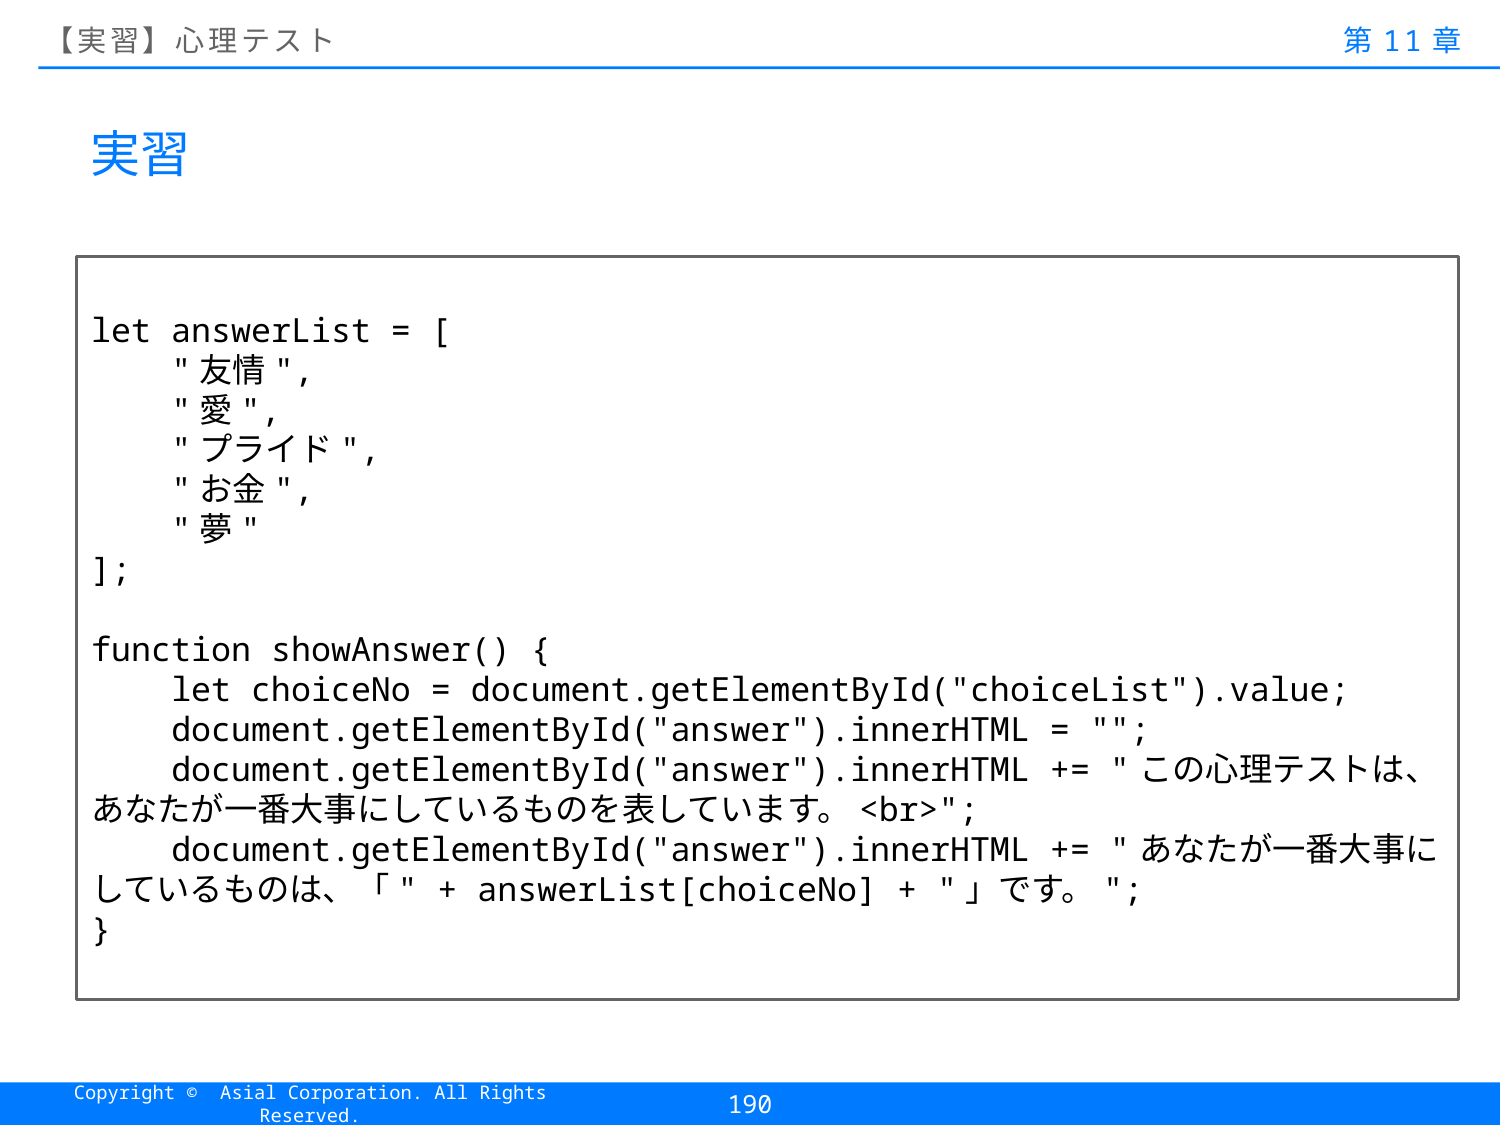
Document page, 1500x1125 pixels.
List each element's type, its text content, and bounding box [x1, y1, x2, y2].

title 【実習】心理テスト [29, 7, 702, 72]
list 第11章 [702, 7, 1477, 72]
list 実習 [75, 84, 1425, 209]
text_box let answerList = [ "友情", "愛", "プライド", "お金", "夢" ]; function showAnswer() { let choiceNo = document.getElementById("choiceList").value; document.getElementById("answer").innerHTML = ""; document.getElementById("answer").innerHTML += "この心理テストは、あなたが一番大事にしているものを表しています。<br>"; document.getElementById("answer").innerHTML += "あなたが一番大事にしているものは、「" + answerList[choiceNo] + "」です。"; } [74, 255, 1461, 1002]
slide_number 190 [581, 1075, 919, 1125]
